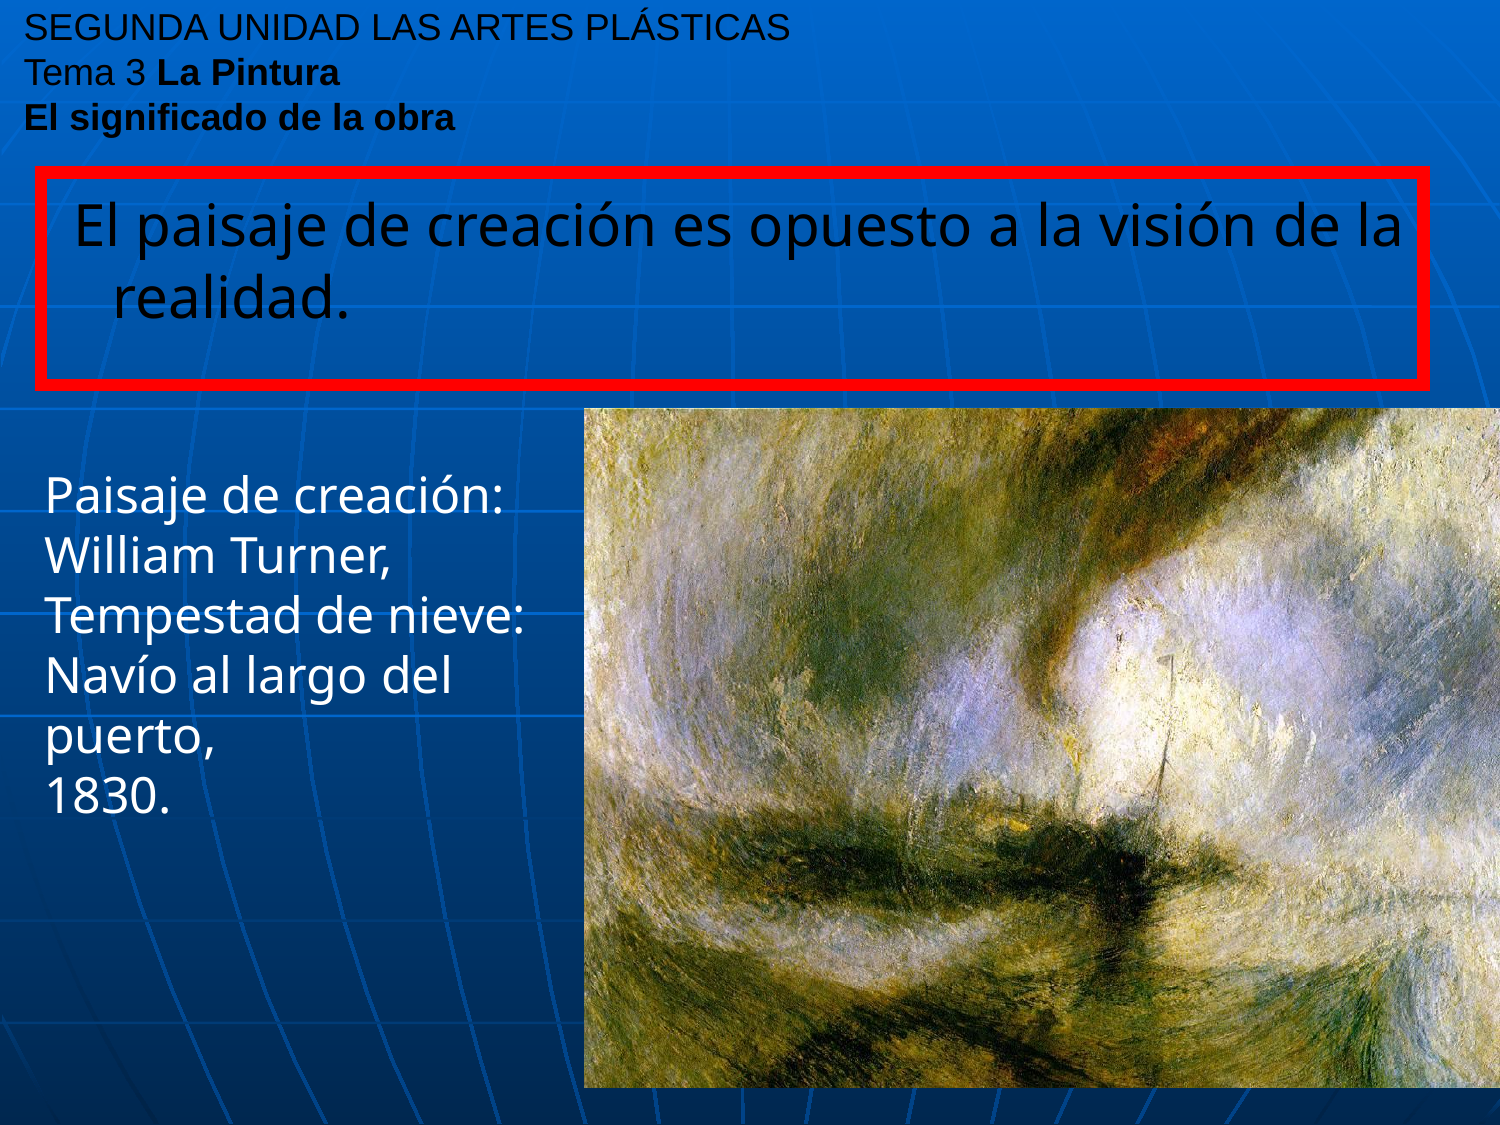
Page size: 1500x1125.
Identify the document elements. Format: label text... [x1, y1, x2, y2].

list El paisaje de creación es opuesto a la visión de la realidad. [40, 172, 1424, 386]
text_box Paisaje de creación: William Turner, Tempestad de nieve: Navío al largo del puerto, 1830. [29, 456, 573, 831]
picture [584, 408, 1500, 1089]
title SEGUNDA UNIDAD LAS ARTES PLÁSTICAS Tema 3 La Pintura El significado de la obra [0, 0, 816, 142]
